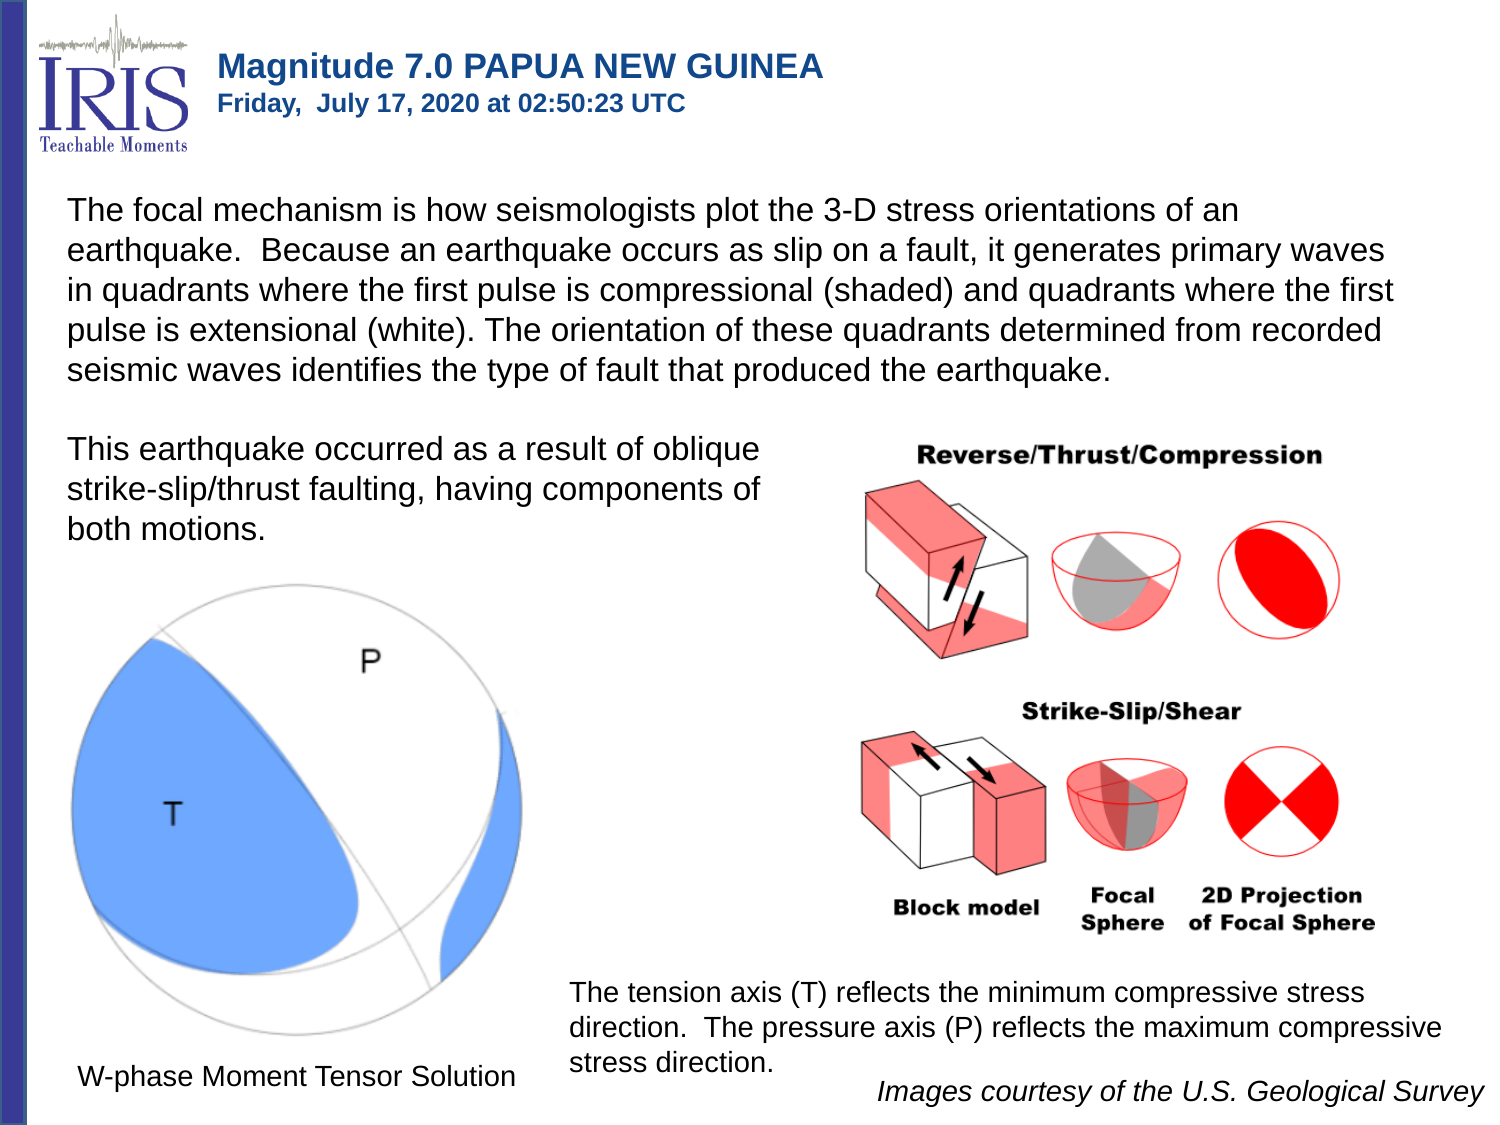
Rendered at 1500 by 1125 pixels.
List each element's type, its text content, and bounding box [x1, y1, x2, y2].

picture [804, 425, 1380, 680]
text_box W-phase Moment Tensor Solution [62, 1049, 638, 1100]
text_box The focal mechanism is how seismologists plot the 3-D stress orientations of an earthquake. Because an earthquake occurs as slip on a fault, it generates primary waves in quadrants where the first pulse is compressional (shaded) and quadrants where the first pulse is extensional (white). The orientation of these quadrants determined from recorded seismic waves identifies the type of fault that produced the earthquake. This earthquake occurred as a result of oblique strike-slip/thrust faulting, having components of both motions. [52, 180, 1425, 555]
text_box Magnitude 7.0 PAPUA NEW GUINEA Friday, July 17, 2020 at 02:50:23 UTC [202, 0, 1499, 125]
picture [50, 575, 542, 1051]
picture [39, 12, 188, 165]
text_box [0, 0, 27, 1125]
text_box The tension axis (T) reflects the minimum compressive stress direction. The pressure axis (P) reflects the maximum compressive stress direction. [554, 966, 1475, 1086]
picture [837, 689, 1376, 951]
text_box Images courtesy of the U.S. Geological Survey [858, 1064, 1500, 1115]
